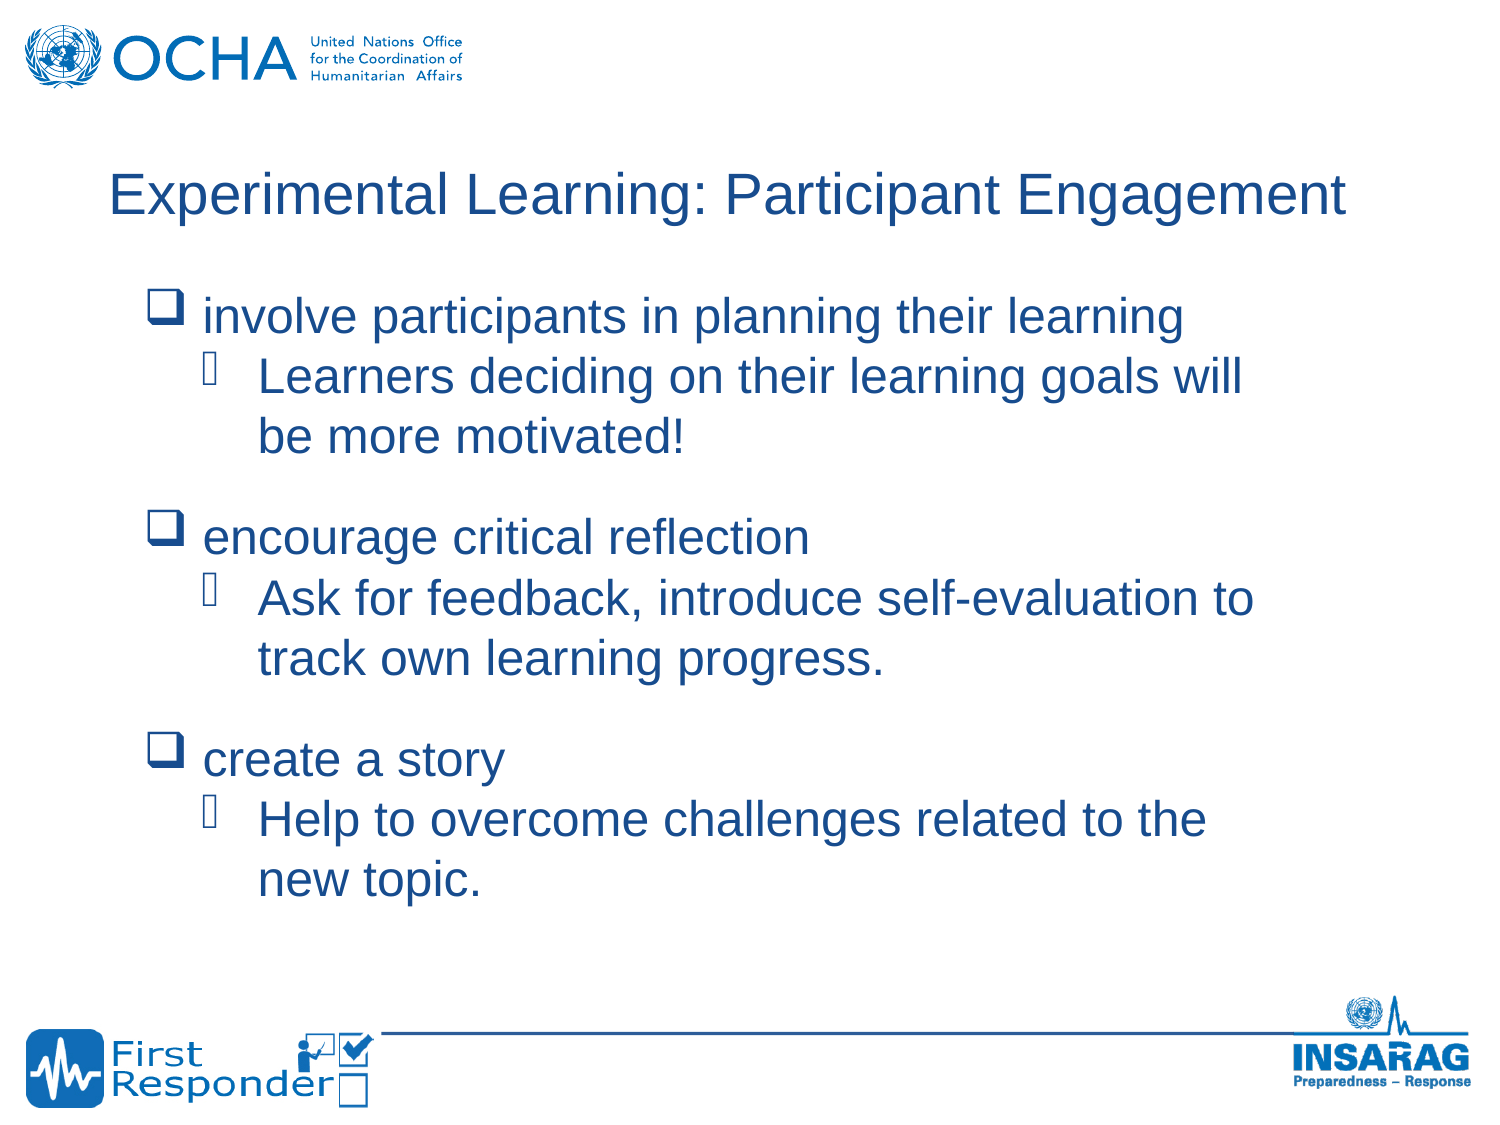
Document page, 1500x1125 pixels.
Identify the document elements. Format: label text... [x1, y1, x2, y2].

picture [1287, 995, 1471, 1094]
picture [24, 1024, 375, 1113]
title Experimental Learning: Participant Engagement [100, 147, 1388, 236]
list involve participants in planning their learning Learners deciding on their learning goals will be more motivated! encourage critical reflection Ask for feedback, introduce self-evaluation to track own learning progress. create a story Help to overcome challenges related to the new topic. [91, 275, 1275, 895]
